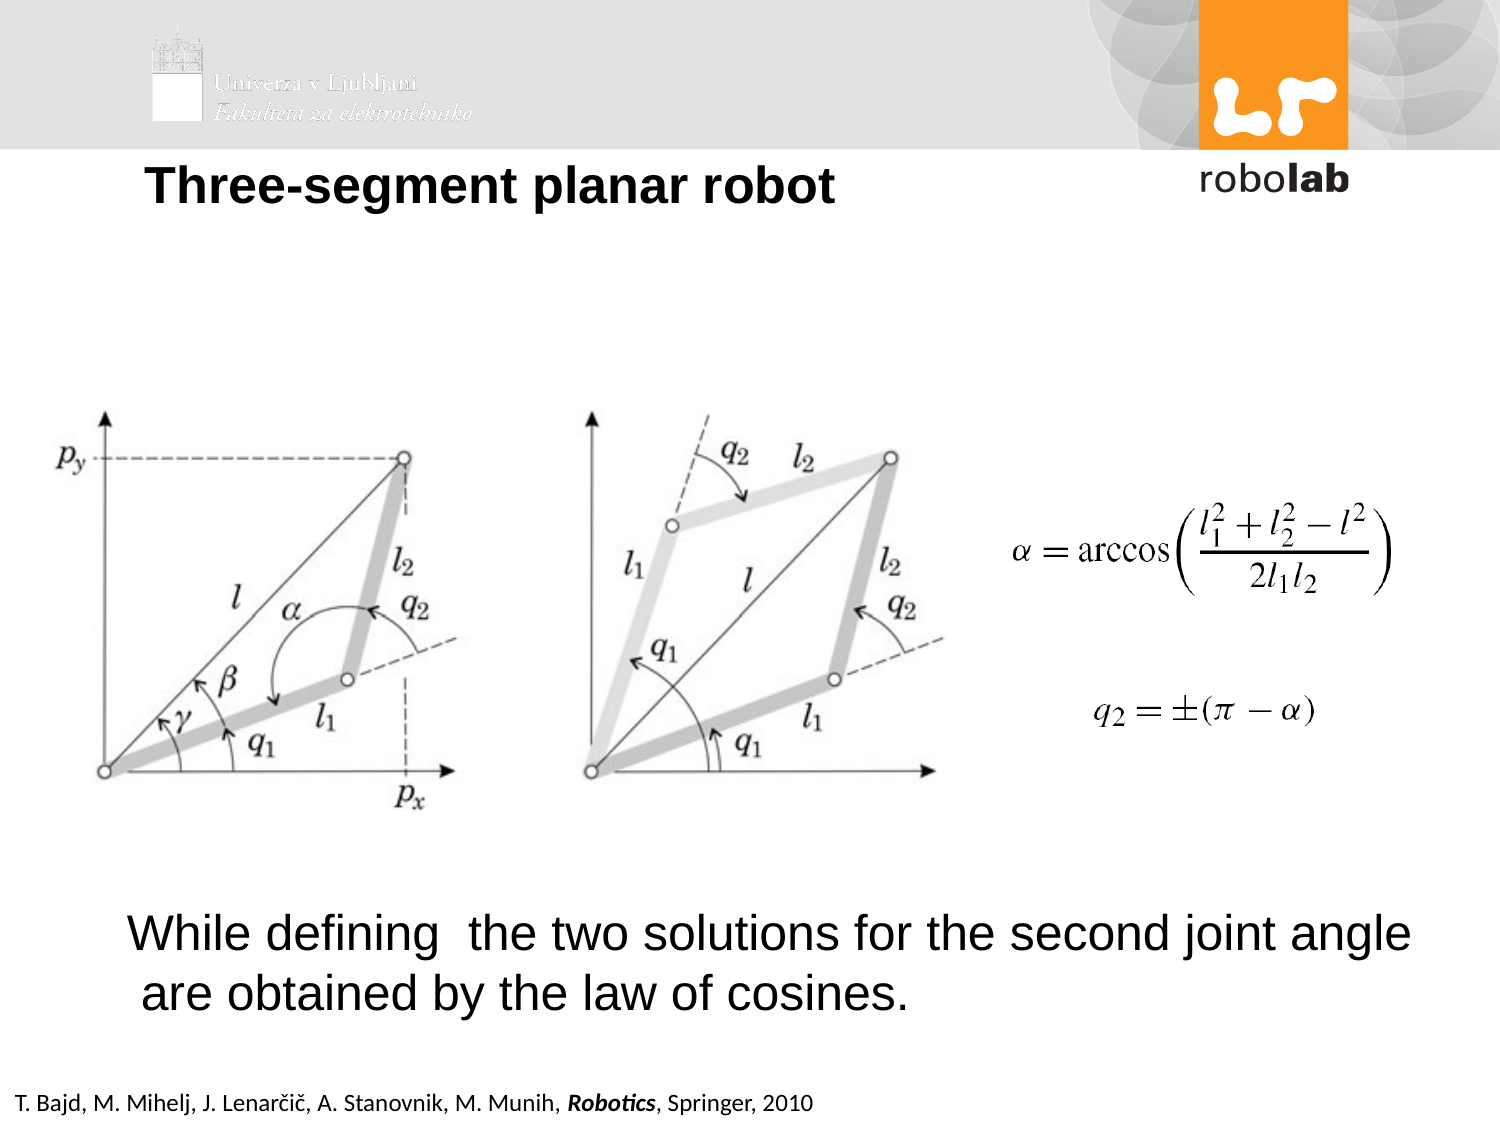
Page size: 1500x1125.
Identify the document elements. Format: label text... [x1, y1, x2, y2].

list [52, 408, 946, 811]
picture [985, 479, 1430, 775]
picture [152, 23, 472, 94]
title Three-segment planar robot [129, 94, 1311, 272]
picture [998, 0, 1500, 196]
